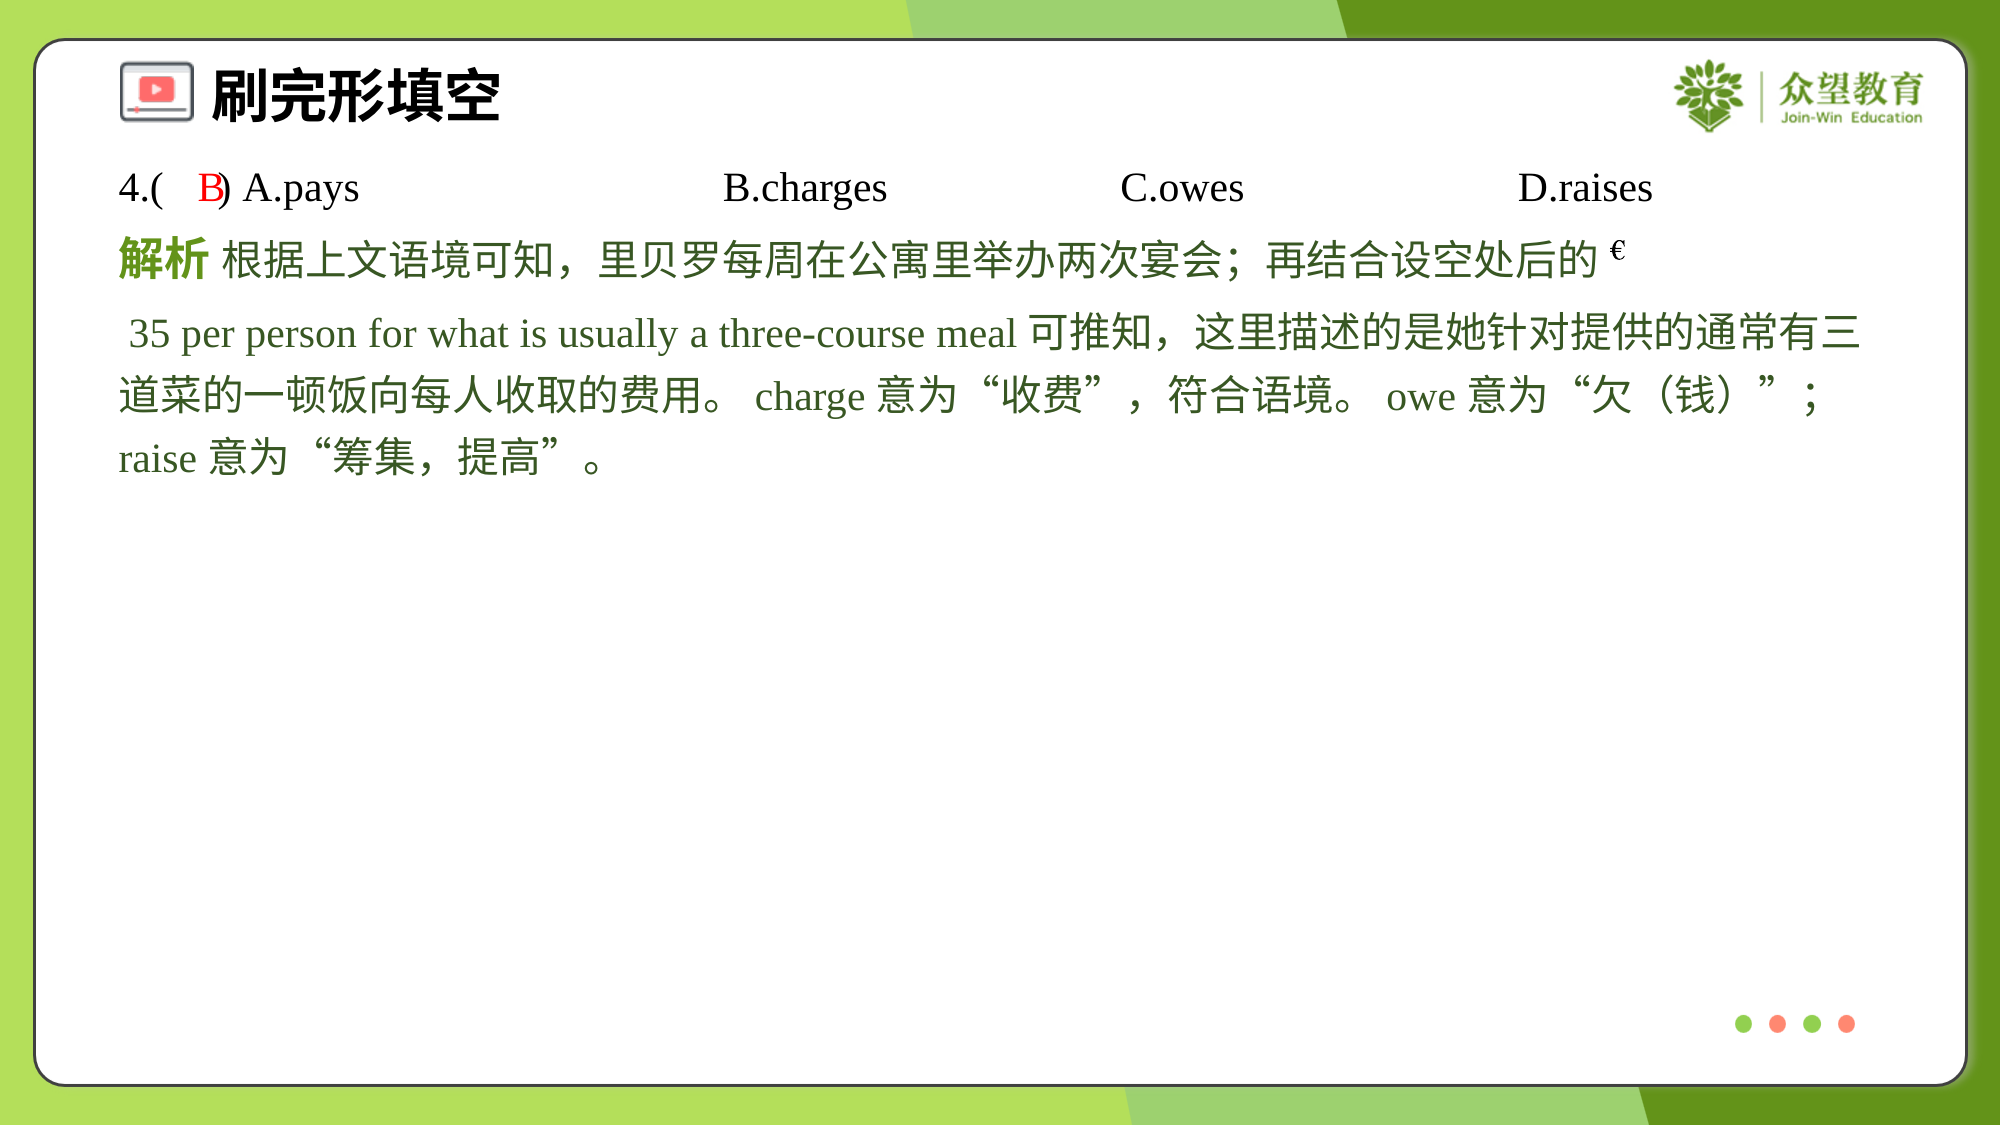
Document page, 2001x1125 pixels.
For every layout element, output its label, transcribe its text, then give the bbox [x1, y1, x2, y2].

picture [0, 0, 2000, 1125]
text_box 4.( ) A.pays B.charges C.owes D.raises [231, 146, 1883, 204]
text_box B [192, 146, 231, 205]
text_box 解析 根据上文语境可知，里贝罗每周在公寓里举办两次宴会；再结合设空处后的&5& 35 per person for what is usually a three-course meal可推知，这里描述的是她针对提供的通常有三道菜的一顿饭向每人收取的费用。charge意为“收费”，符合语境。owe意为“欠（钱）”；raise意为“筹集，提高”。 [118, 215, 1882, 468]
text_box 4.( ) A.pays B.charges C.owes D.raises [118, 146, 192, 204]
